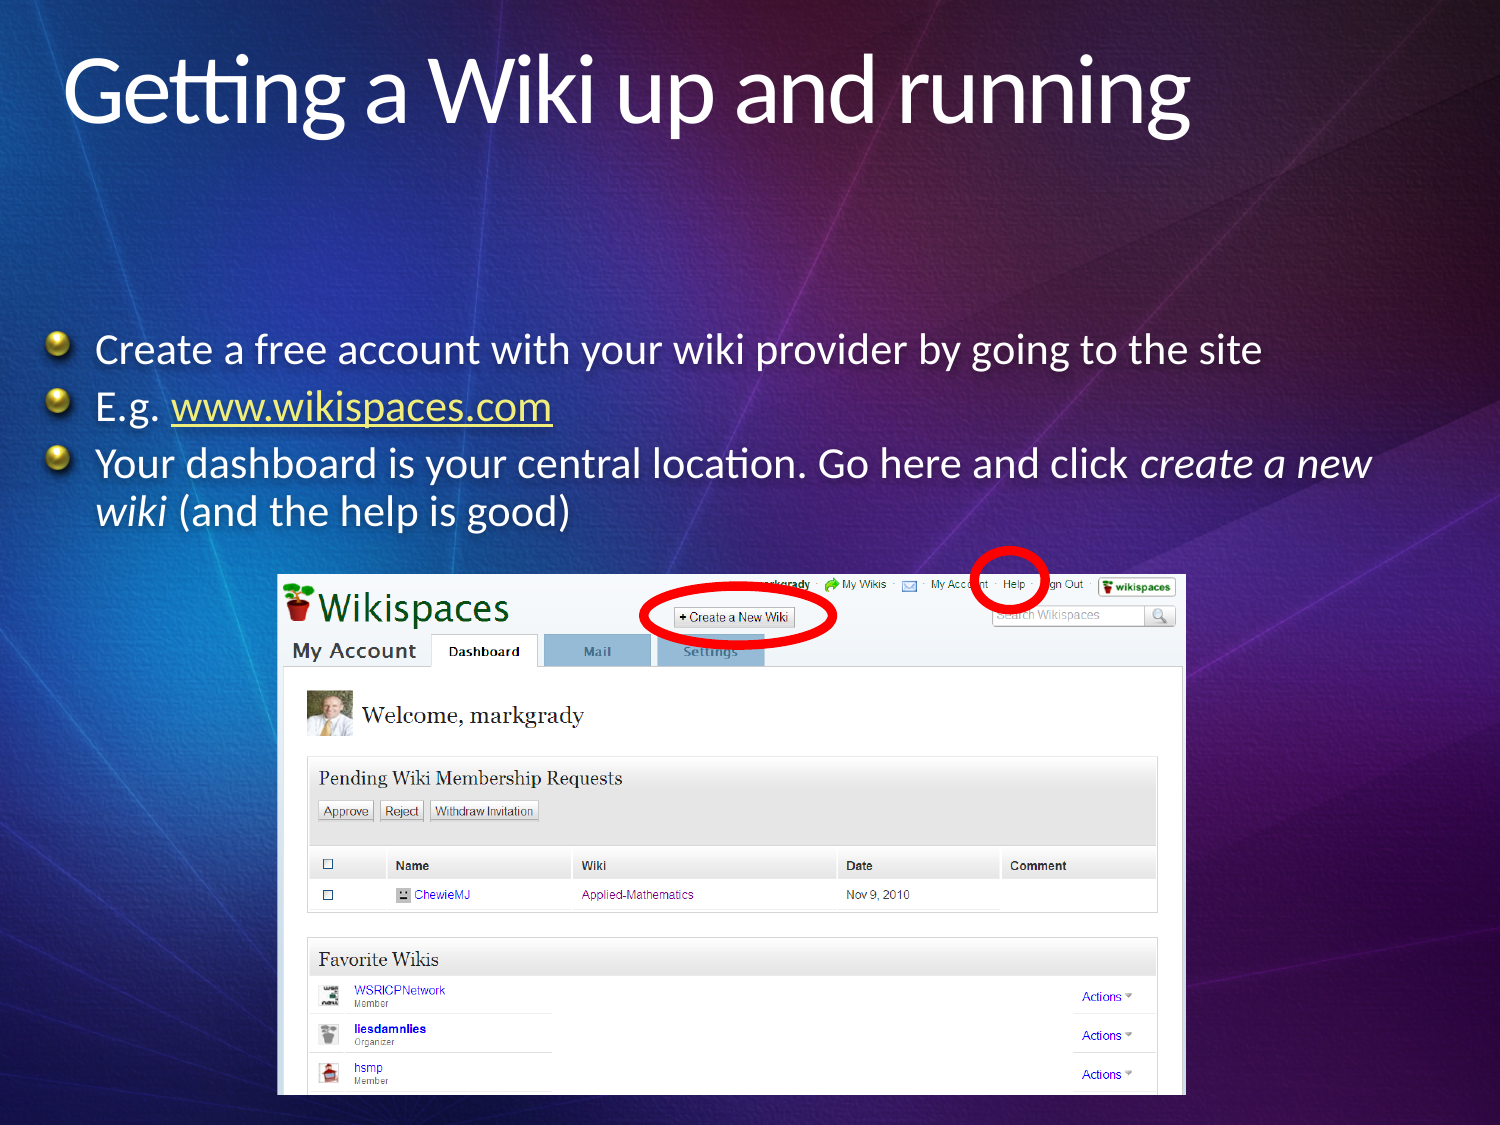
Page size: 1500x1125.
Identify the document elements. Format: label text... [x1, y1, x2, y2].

text_box [970, 546, 1050, 574]
list Create a free account with your wiki provider by going to the site E.g. www.wikispaces.com Your dashboard is your central location. Go here and click create a new wiki (and the help is good) [41, 326, 1381, 540]
title Getting a Wiki up and running [62, 37, 1438, 147]
picture [0, 0, 1500, 1125]
